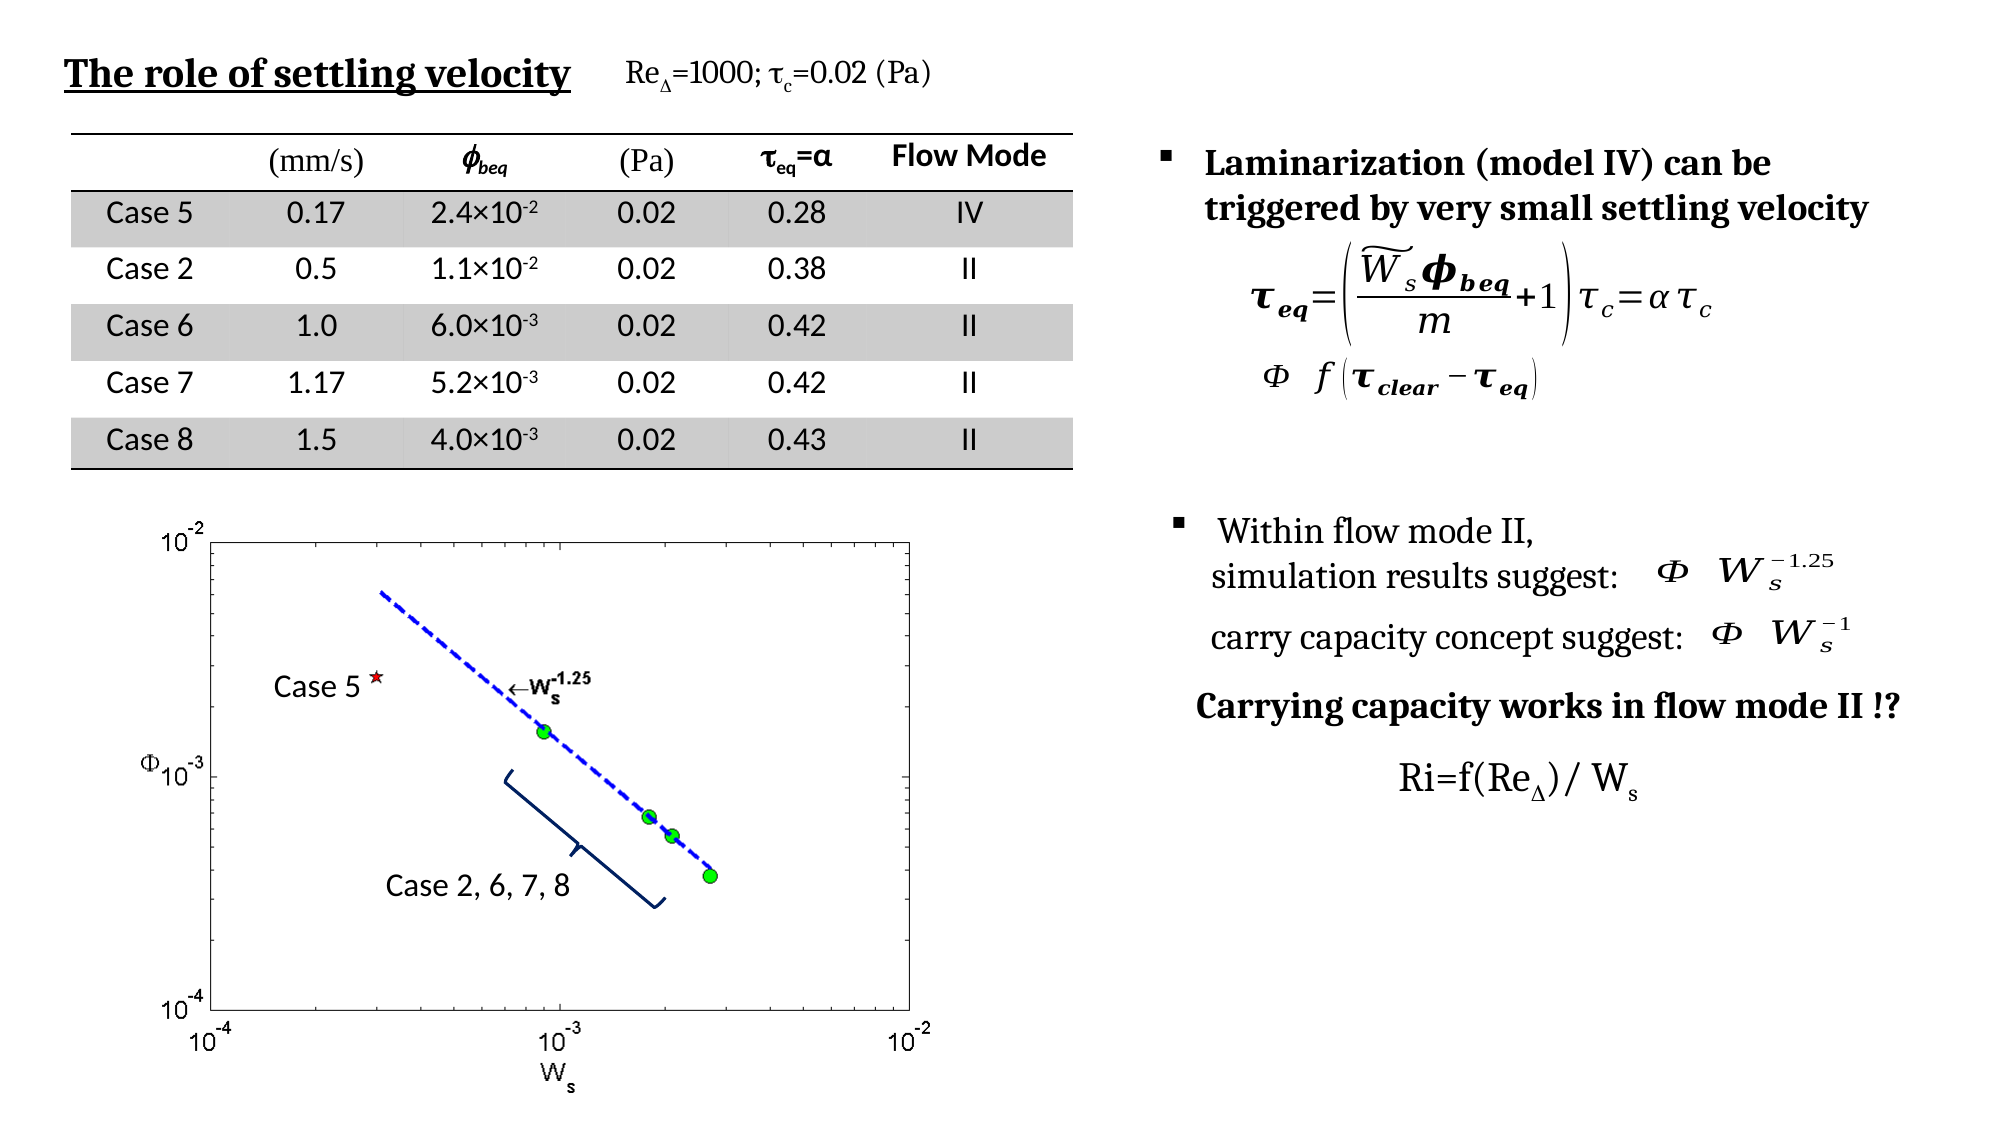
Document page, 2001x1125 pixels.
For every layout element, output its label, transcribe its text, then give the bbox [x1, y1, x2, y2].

text_box Ri=f(Re)/ Ws [1308, 742, 1759, 814]
text_box carry capacity concept suggest: [1196, 604, 1701, 664]
text_box Re=1000; c=0.02 (Pa) [610, 43, 948, 104]
text_box Laminarization (model IV) can be triggered by very small settling velocity [1142, 130, 1925, 236]
text_box The role of settling velocity [49, 38, 587, 103]
text_box Within flow mode II, simulation results suggest: [1155, 498, 1643, 603]
text_box Carrying capacity works in flow mode II !? [1181, 674, 1950, 734]
picture [93, 498, 994, 1099]
